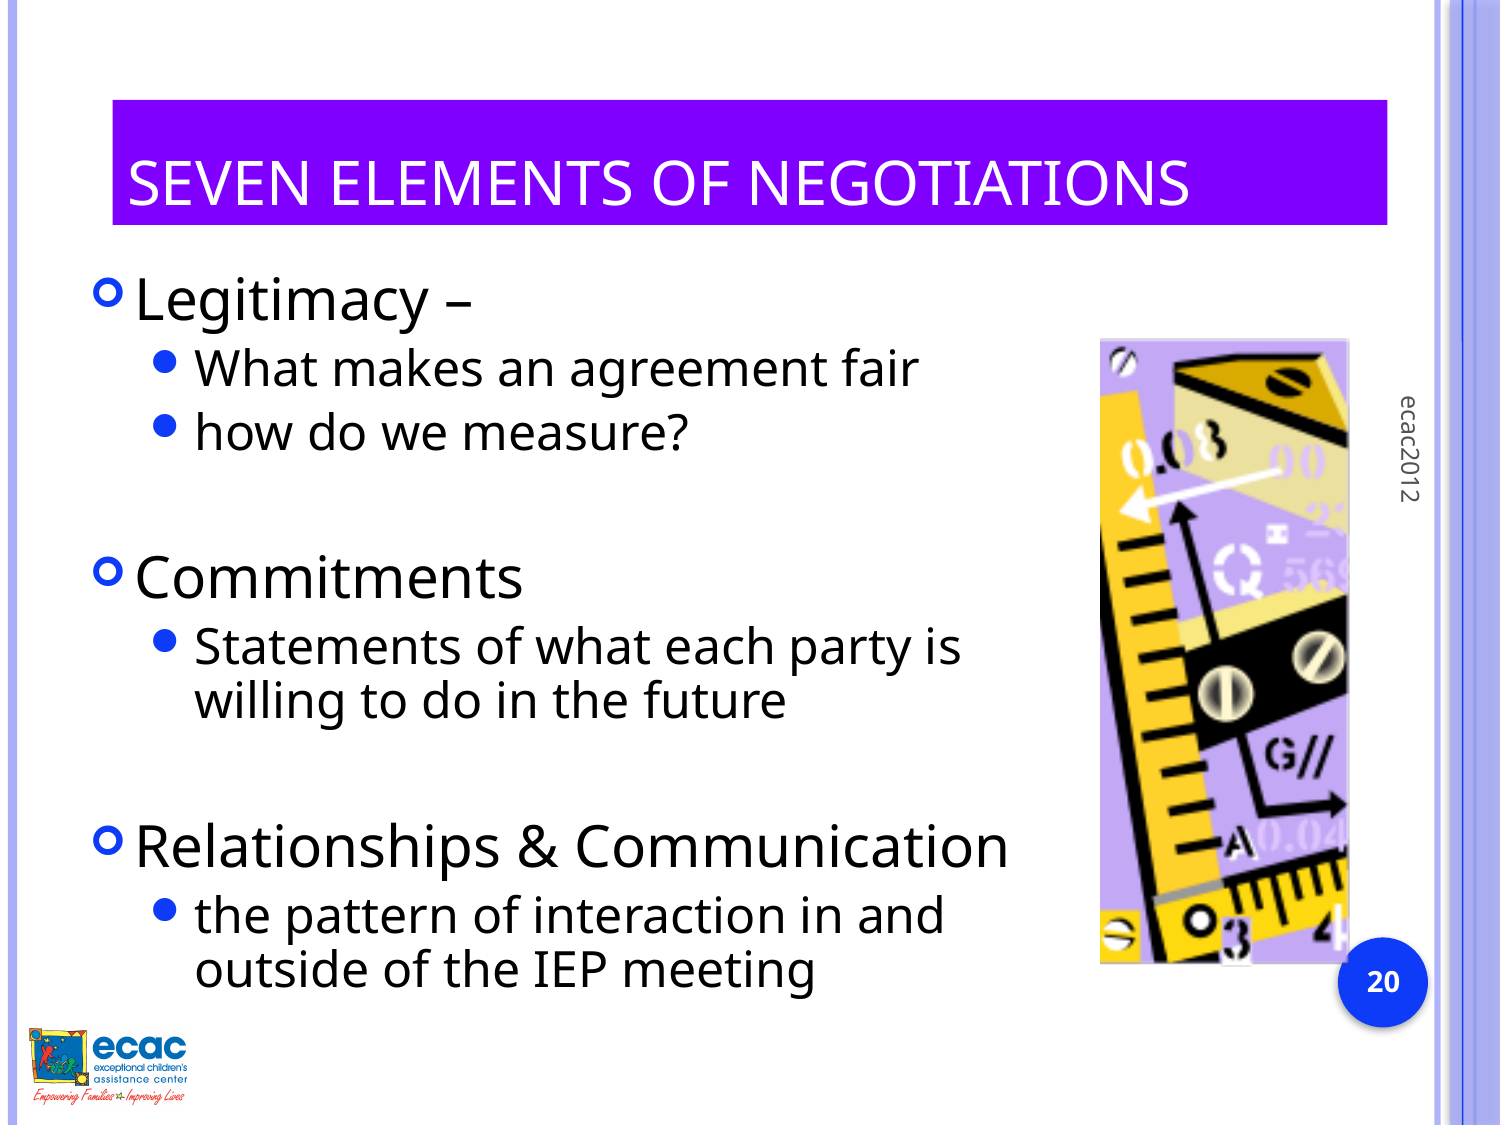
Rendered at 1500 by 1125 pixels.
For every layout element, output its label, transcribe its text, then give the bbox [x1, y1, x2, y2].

title Seven Elements of Negotiations [112, 99, 1388, 225]
footer ecac2012 [1379, 380, 1440, 906]
list Legitimacy – What makes an agreement fair how do we measure? Commitments Statements of what each party is willing to do in the future Relationships & Communication the pattern of interaction in and outside of the IEP meeting [75, 262, 1300, 1062]
picture [1099, 336, 1356, 973]
picture [28, 1027, 188, 1106]
slide_number 20 [1333, 940, 1434, 1027]
